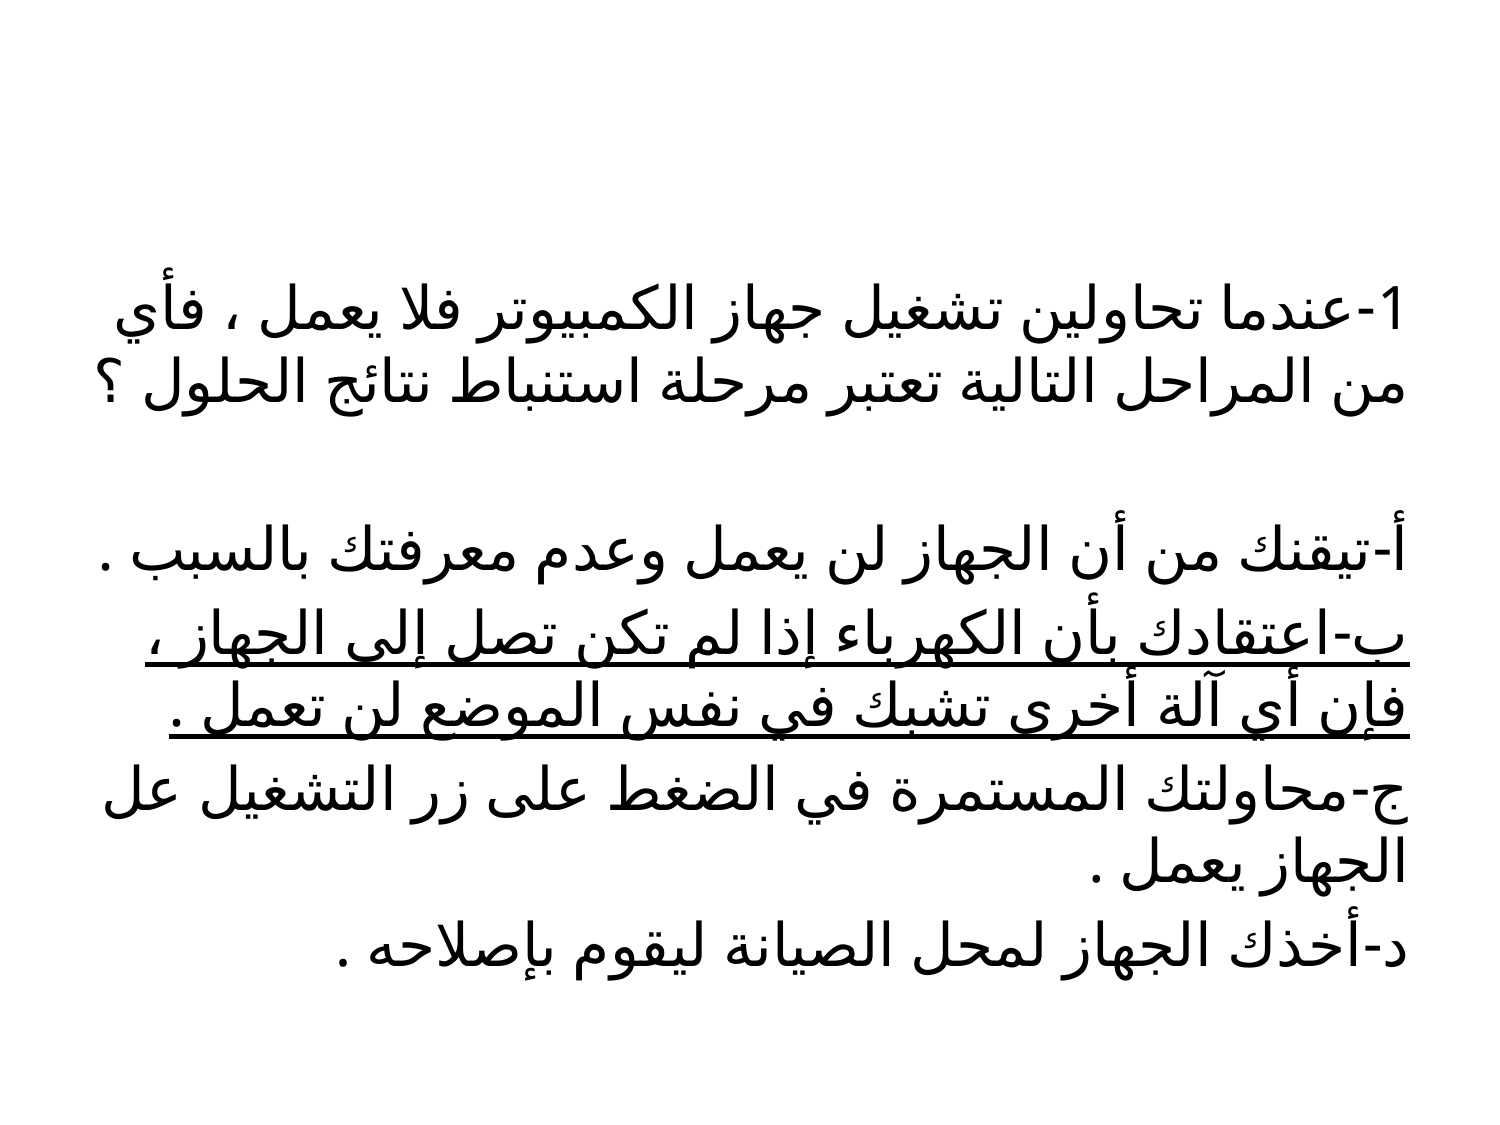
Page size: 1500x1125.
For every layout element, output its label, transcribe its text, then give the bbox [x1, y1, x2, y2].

list 1-عندما تحاولين تشغيل جهاز الكمبيوتر فلا يعمل ، فأي من المراحل التالية تعتبر مرحلة استنباط نتائج الحلول ؟ أ-تيقنك من أن الجهاز لن يعمل وعدم معرفتك بالسبب . ب-اعتقادك بأن الكهرباء إذا لم تكن تصل إلى الجهاز ، فإن أي آلة أخرى تشبك في نفس الموضع لن تعمل . ج-محاولتك المستمرة في الضغط على زر التشغيل عل الجهاز يعمل . د-أخذك الجهاز لمحل الصيانة ليقوم بإصلاحه . [75, 262, 1425, 1005]
